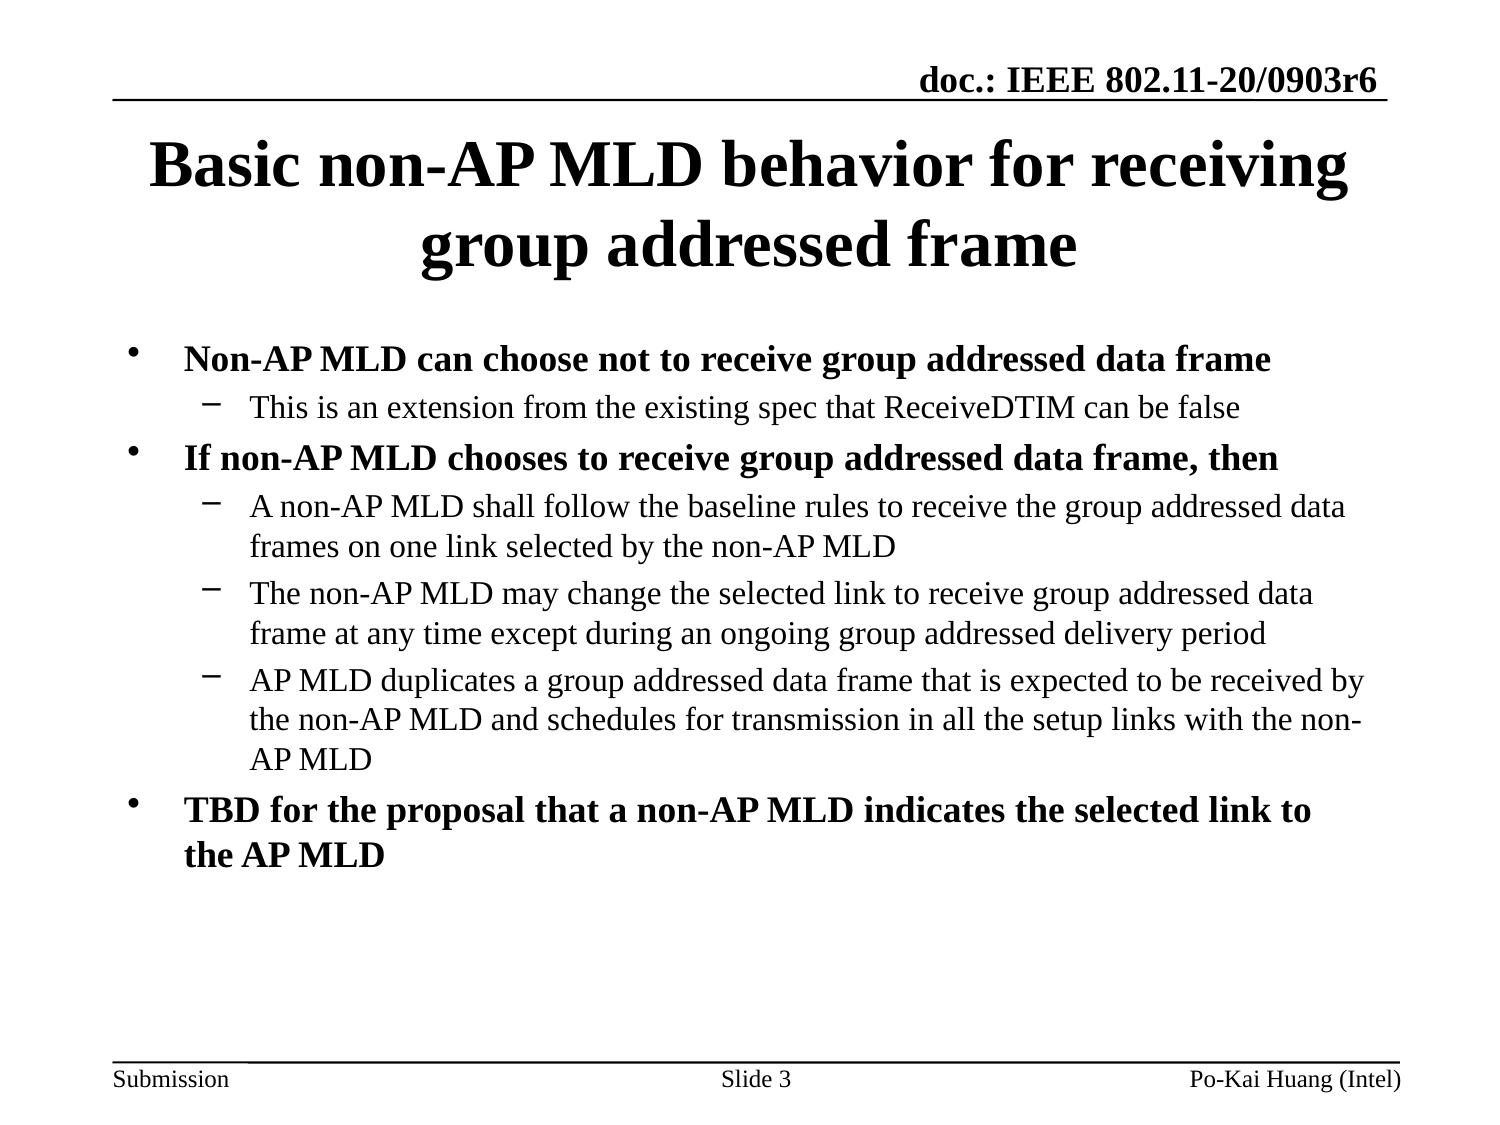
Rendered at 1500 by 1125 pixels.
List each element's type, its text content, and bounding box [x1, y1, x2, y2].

title Basic non-AP MLD behavior for receiving group addressed frame [112, 112, 1388, 288]
list Non-AP MLD can choose not to receive group addressed data frame This is an extension from the existing spec that ReceiveDTIM can be false If non-AP MLD chooses to receive group addressed data frame, then A non-AP MLD shall follow the baseline rules to receive the group addressed data frames on one link selected by the non-AP MLD The non-AP MLD may change the selected link to receive group addressed data frame at any time except during an ongoing group addressed delivery period AP MLD duplicates a group addressed data frame that is expected to be received by the non-AP MLD and schedules for transmission in all the setup links with the non-AP MLD TBD for the proposal that a non-AP MLD indicates the selected link to the AP MLD [112, 326, 1388, 1002]
footer Po-Kai Huang (Intel) [1186, 1061, 1402, 1093]
slide_number Slide 3 [712, 1061, 800, 1093]
